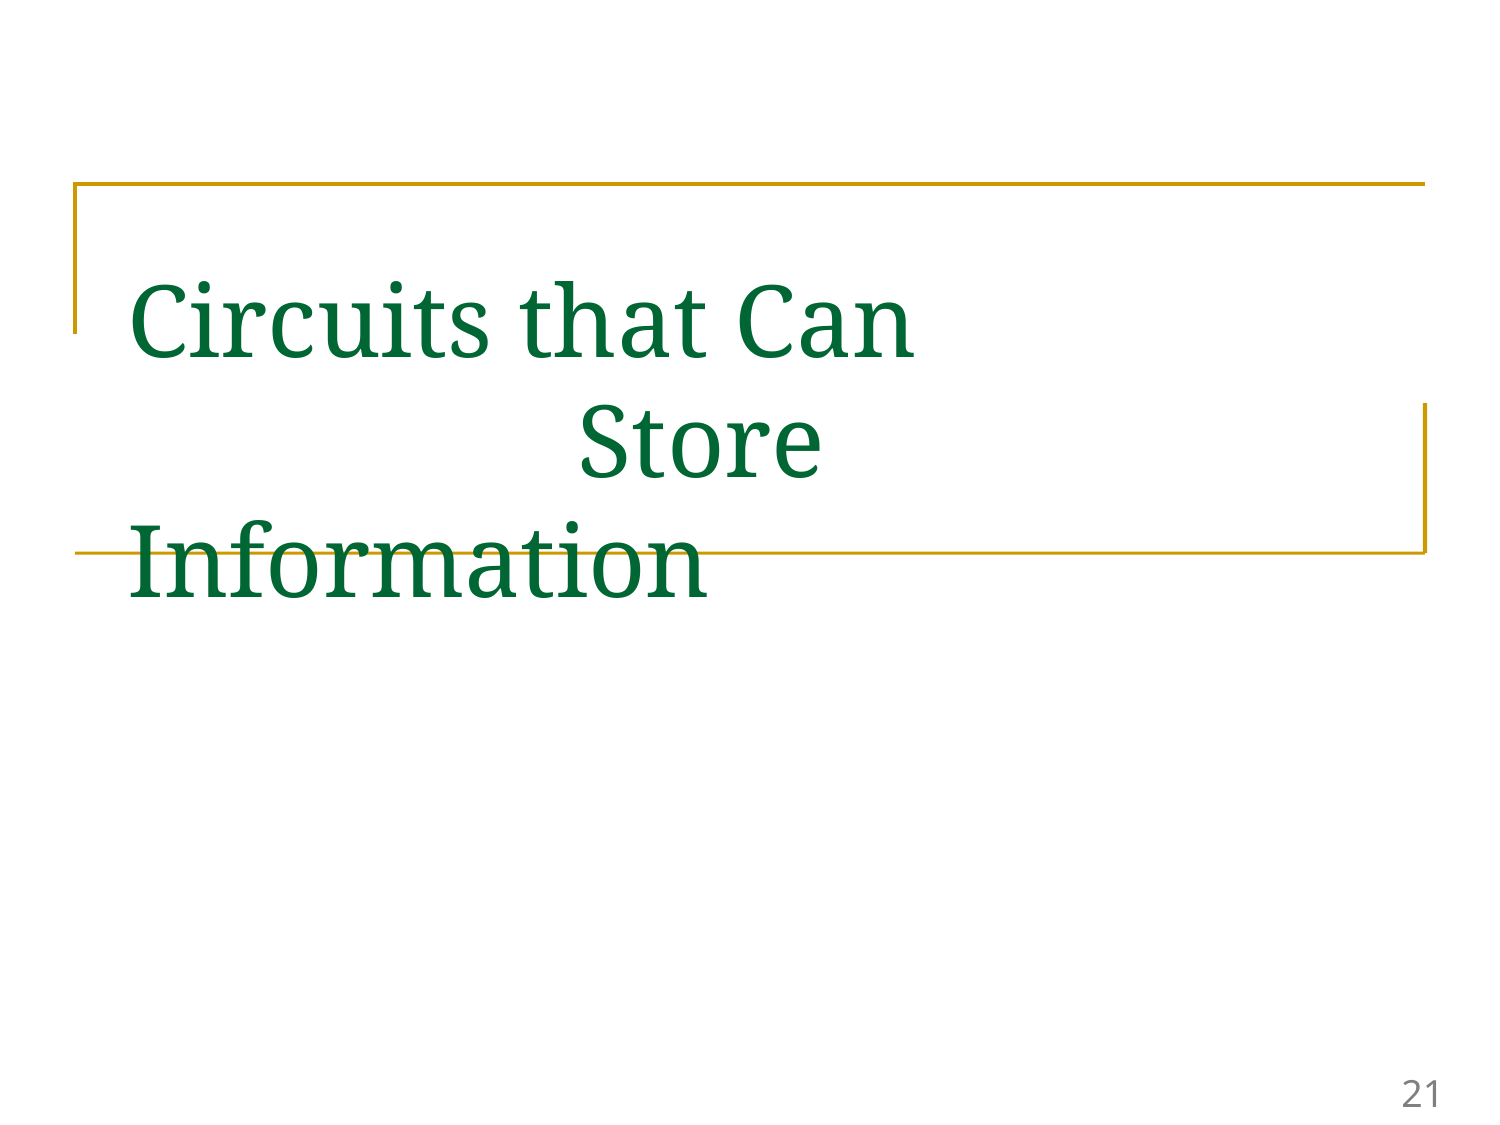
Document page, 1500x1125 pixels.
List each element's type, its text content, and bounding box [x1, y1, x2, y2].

slide_number 21 [1121, 1066, 1460, 1125]
title Circuits that Can Store Information [112, 249, 1413, 538]
